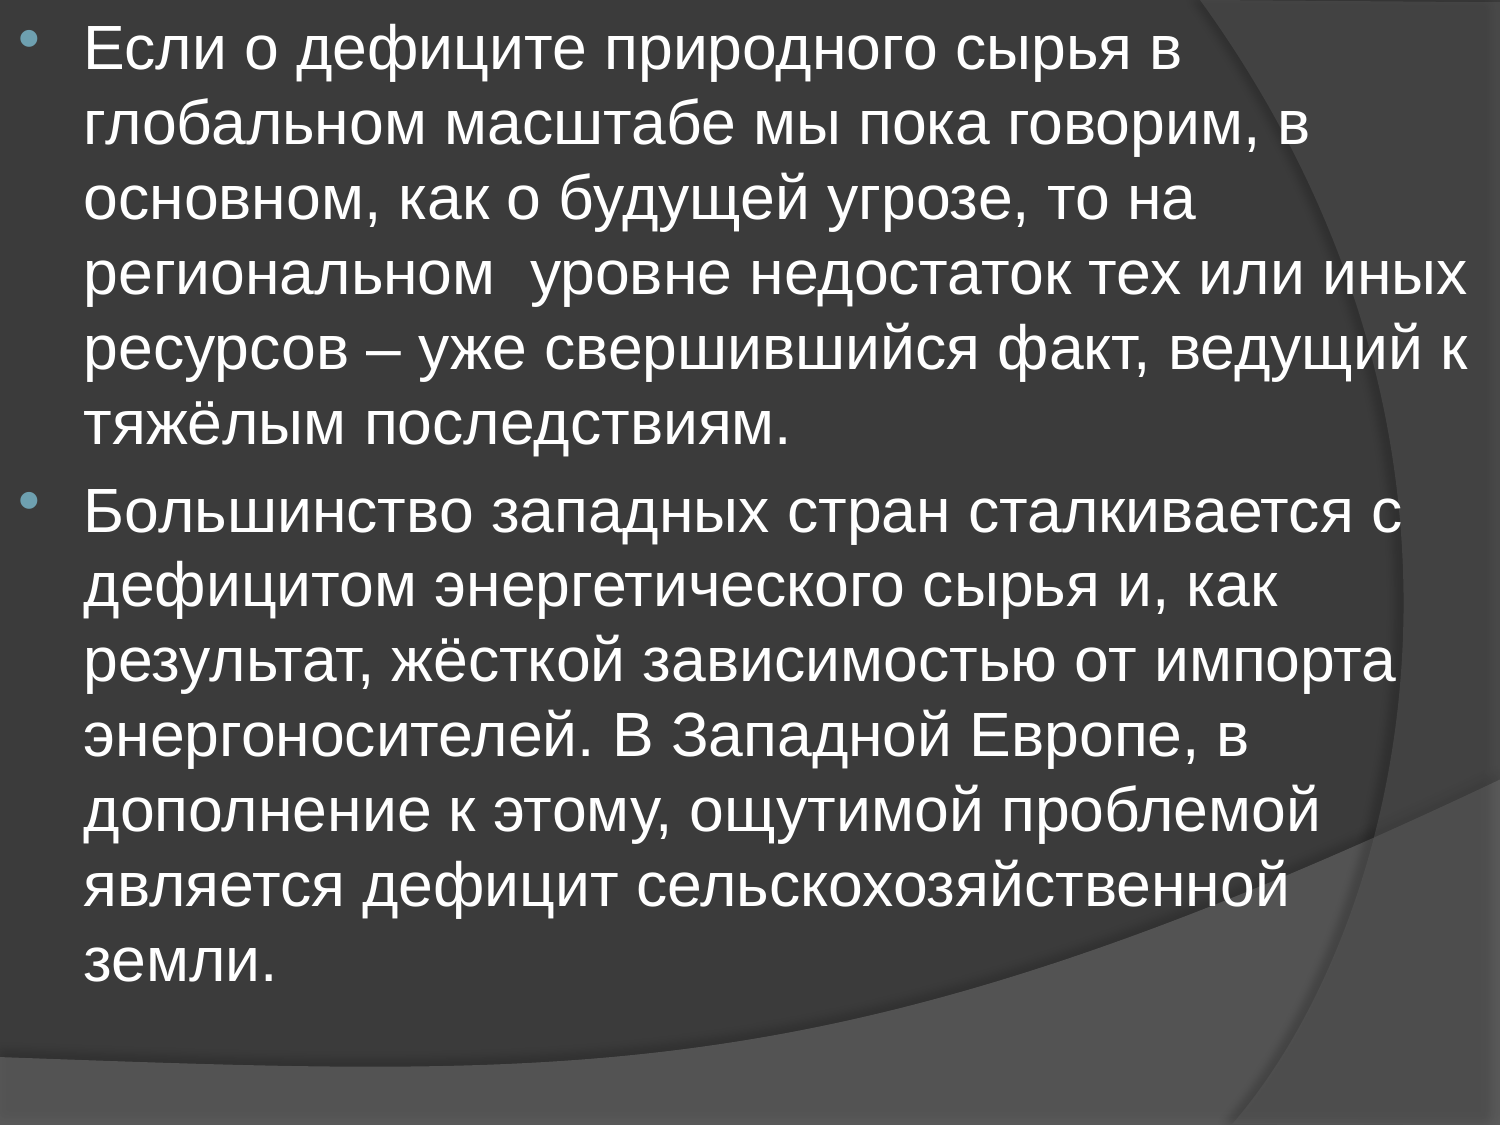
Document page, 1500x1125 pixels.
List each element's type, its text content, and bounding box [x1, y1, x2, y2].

list Если о дефиците природного сырья в глобальном масштабе мы пока говорим, в основном, как о будущей угрозе, то на региональном уровне недостаток тех или иных ресурсов – уже свершившийся факт, ведущий к тяжёлым последствиям. Большинство западных стран сталкивается с дефицитом энергетического сырья и, как результат, жёсткой зависимостью от импорта энергоносителей. В Западной Европе, в дополнение к этому, ощутимой проблемой является дефицит сельскохозяйственной земли. [0, 0, 1500, 1125]
